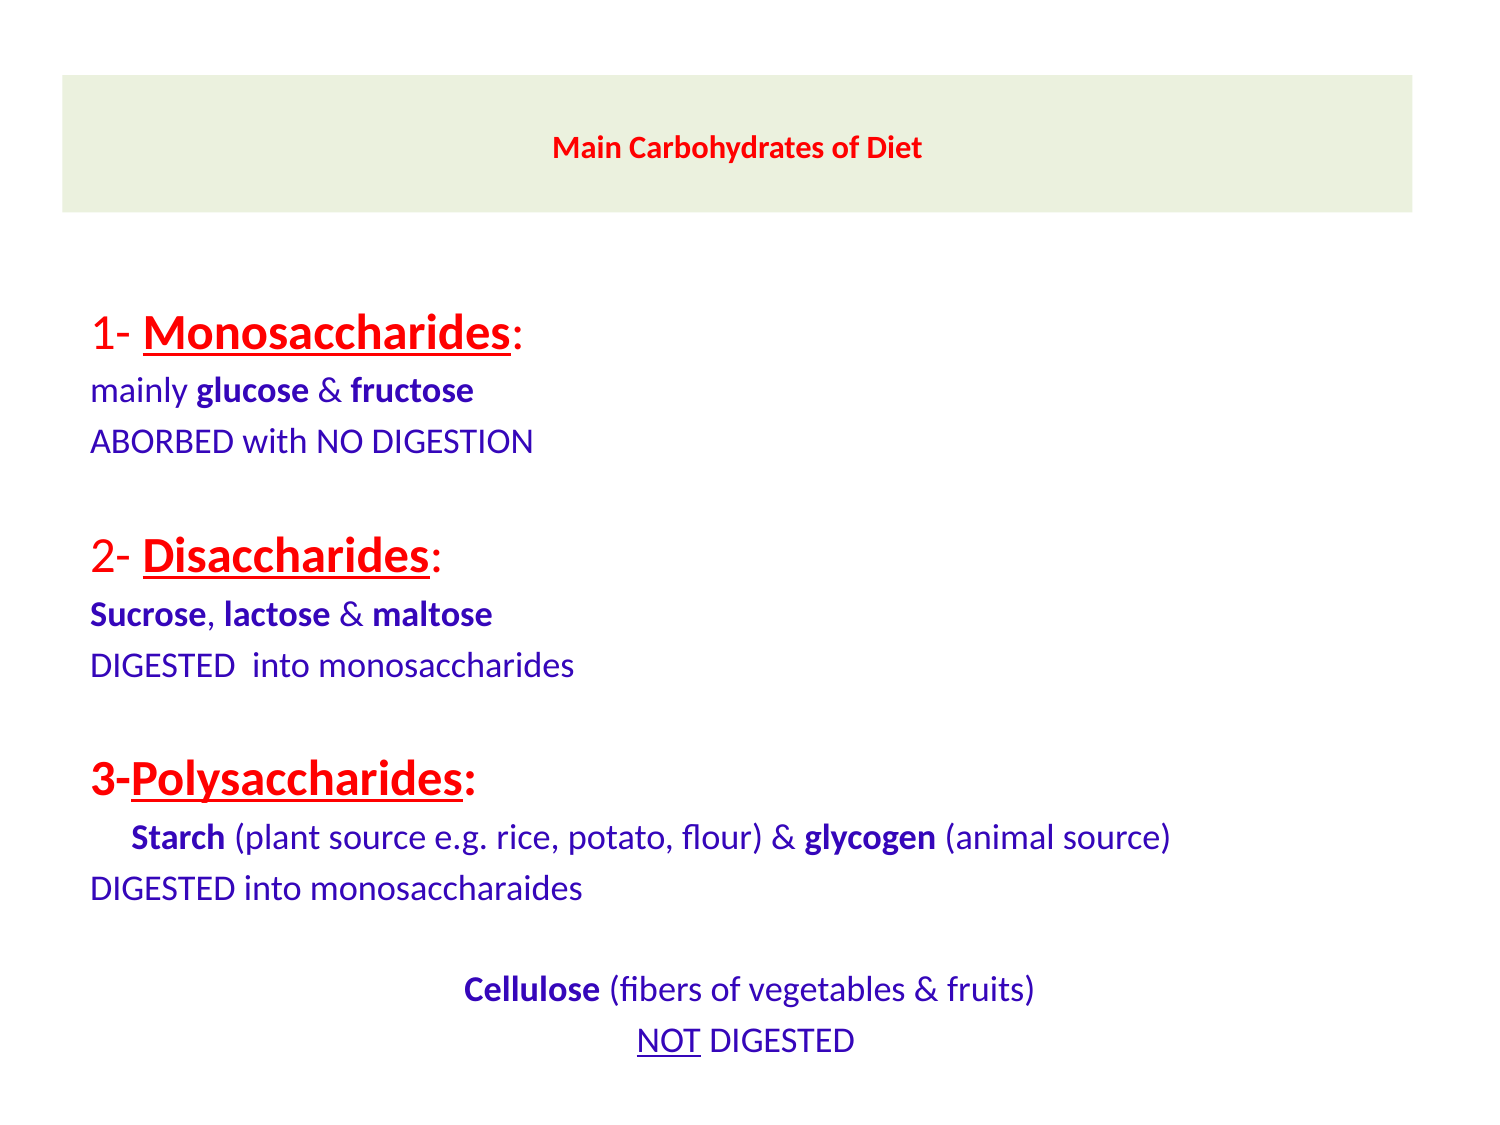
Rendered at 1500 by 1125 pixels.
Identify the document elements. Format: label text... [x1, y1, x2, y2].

list 1- Monosaccharides: mainly glucose & fructose ABORBED with NO DIGESTION 2- Disaccharides: Sucrose, lactose & maltose DIGESTED into monosaccharides 3-Polysaccharides: Starch (plant source e.g. rice, potato, flour) & glycogen (animal source) DIGESTED into monosaccharaides Cellulose (fibers of vegetables & fruits) NOT DIGESTED [75, 237, 1425, 1075]
title Main Carbohydrates of Diet [62, 75, 1413, 213]
